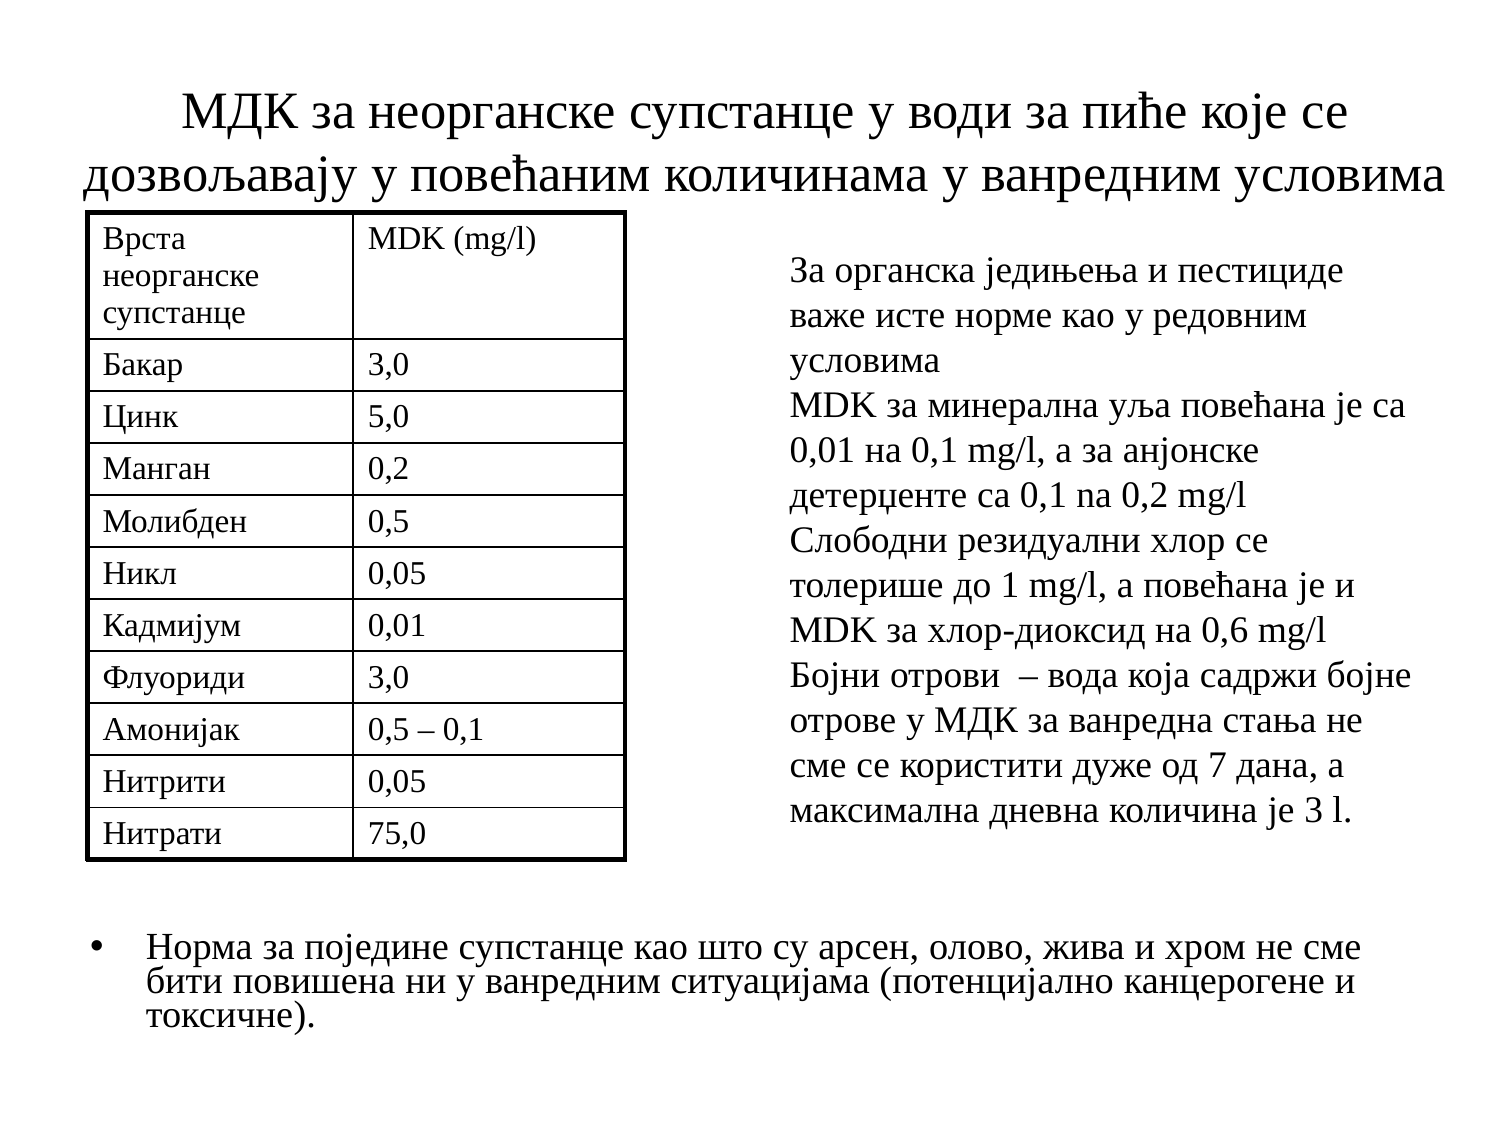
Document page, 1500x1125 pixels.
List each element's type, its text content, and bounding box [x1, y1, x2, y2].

title МДК за неорганске супстанце у води за пиће које се дозвољавају у повећаним количинама у ванредним условима [29, 45, 1500, 233]
text_box За органска једињења и пестициде важе исте норме као у редовним условима MDK за минерaлнa уљa повећана јe сa 0,01 нa 0,1 mg/l, a за анјонске детeрџeнтe сa 0,1 na 0,2 mg/l Слободни резидуални хлор се толерише дo 1 mg/l, а повећана је и MDK за хлор-диоксид на 0,6 mg/l Бојни отрови – вода која садржи бојне отрове у МДК за ванредна стања не сме се користити дуже од 7 дана, а максимална дневна количина је 3 l. [774, 237, 1438, 838]
table_header Врста неорганске супстанце [90, 215, 352, 338]
table_cell Нитрити [90, 756, 352, 807]
table_cell 0,05 [354, 756, 623, 807]
table_cell Бакар [90, 340, 352, 390]
table_cell 0,5 – 0,1 [354, 704, 623, 754]
table_cell 0,01 [354, 600, 623, 650]
table_cell Флуориди [90, 652, 352, 702]
table_cell Кадмијум [90, 600, 352, 650]
table_cell Амонијак [90, 704, 352, 754]
table_cell 0,2 [354, 444, 623, 494]
table_cell 75,0 [354, 808, 623, 857]
table_cell Цинк [90, 392, 352, 442]
table_cell 5,0 [354, 392, 623, 442]
table_cell 3,0 [354, 652, 623, 702]
table_cell 3,0 [354, 340, 623, 390]
table_cell Манган [90, 444, 352, 494]
table_cell Нитрати [90, 808, 352, 857]
table_header MDK (mg/l) [354, 215, 623, 338]
list Норма за поједине супстанце као што су арсен, олово, жива и хром не сме бити повишена ни у ванредним ситуацијама (потенцијално канцерогене и токсичне). [75, 924, 1413, 1043]
table_cell Никл [90, 548, 352, 598]
table_cell 0,05 [354, 548, 623, 598]
table_cell 0,5 [354, 496, 623, 546]
table_cell Молибден [90, 496, 352, 546]
